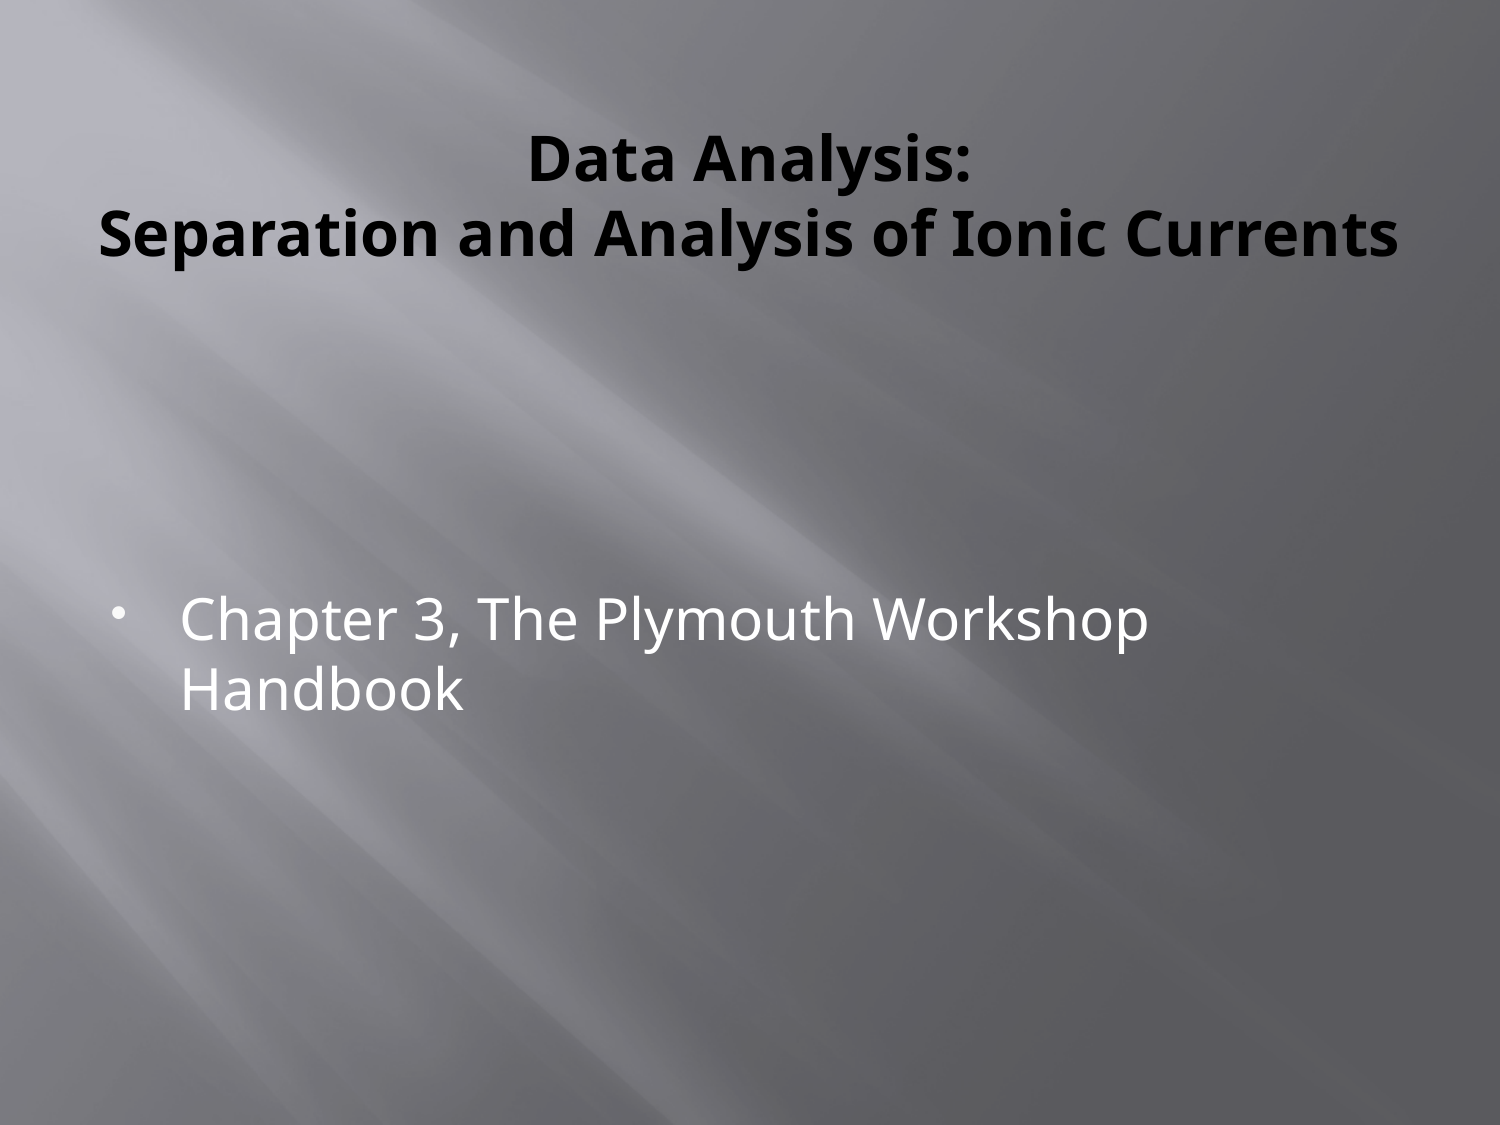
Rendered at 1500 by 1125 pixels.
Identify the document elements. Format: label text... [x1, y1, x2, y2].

title Data Analysis: Separation and Analysis of Ionic Currents [75, 99, 1425, 288]
list Chapter 3, The Plymouth Workshop Handbook [75, 575, 1425, 1035]
